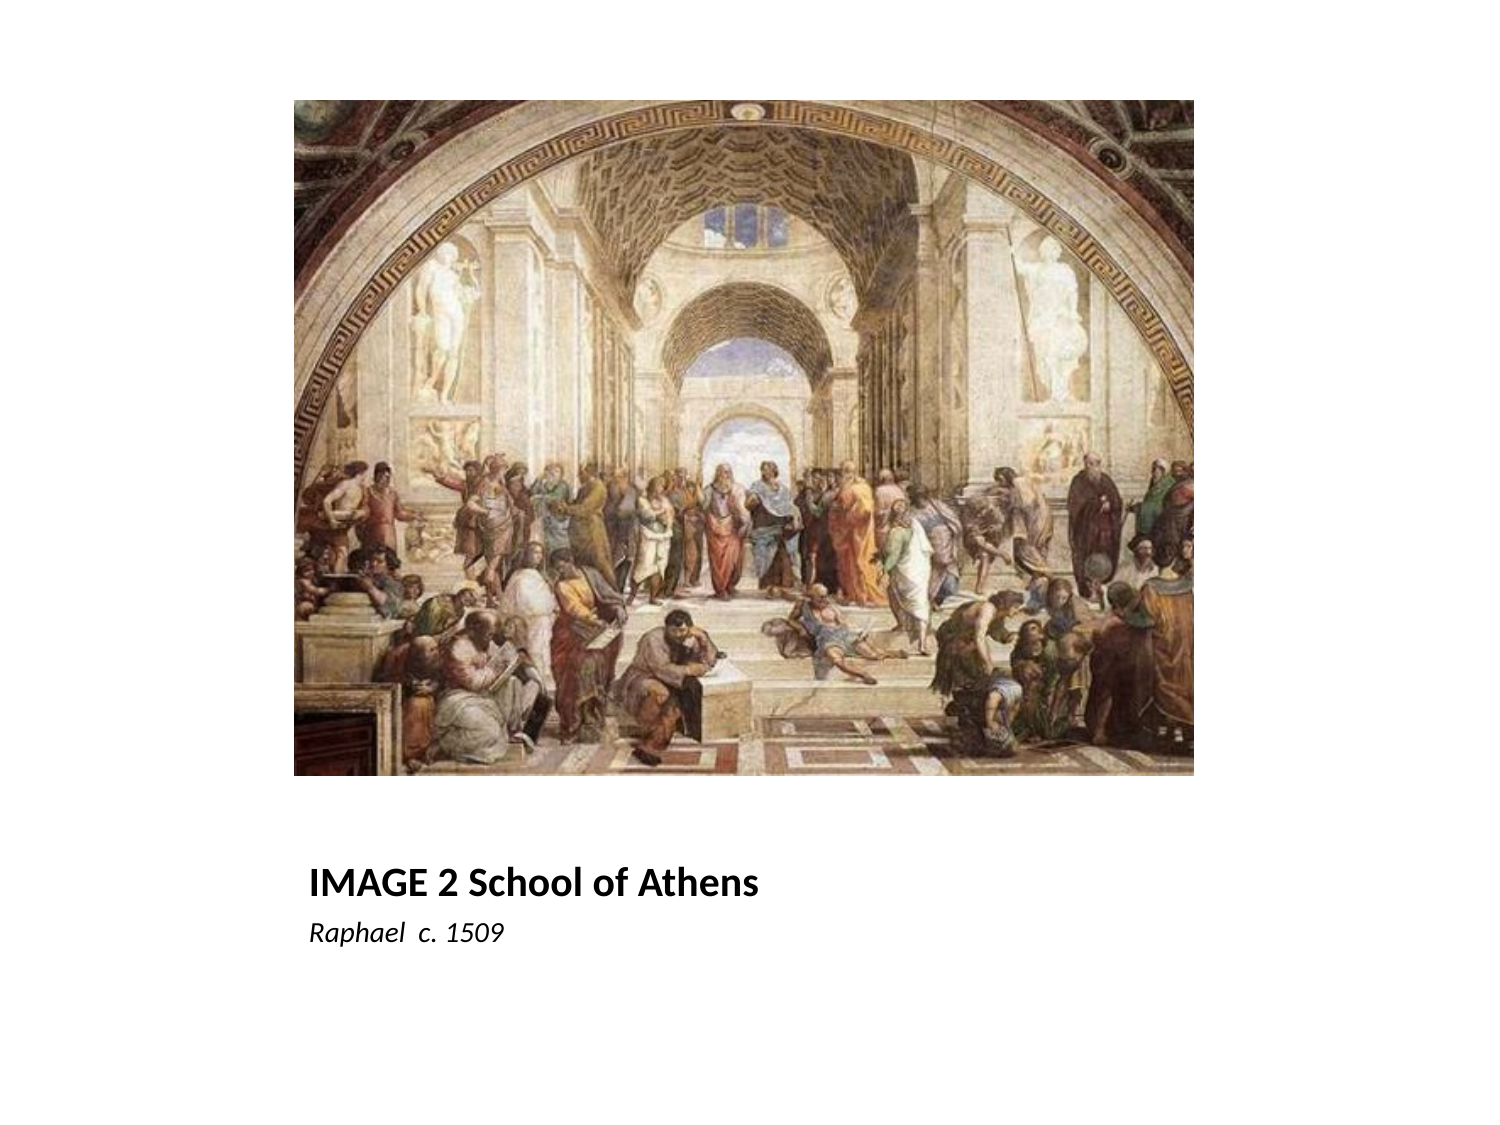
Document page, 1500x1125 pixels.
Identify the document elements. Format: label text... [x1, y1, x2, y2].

picture [293, 100, 1195, 776]
title IMAGE 2 School of Athens [294, 819, 1194, 905]
list Raphael c. 1509 [294, 905, 1194, 1038]
